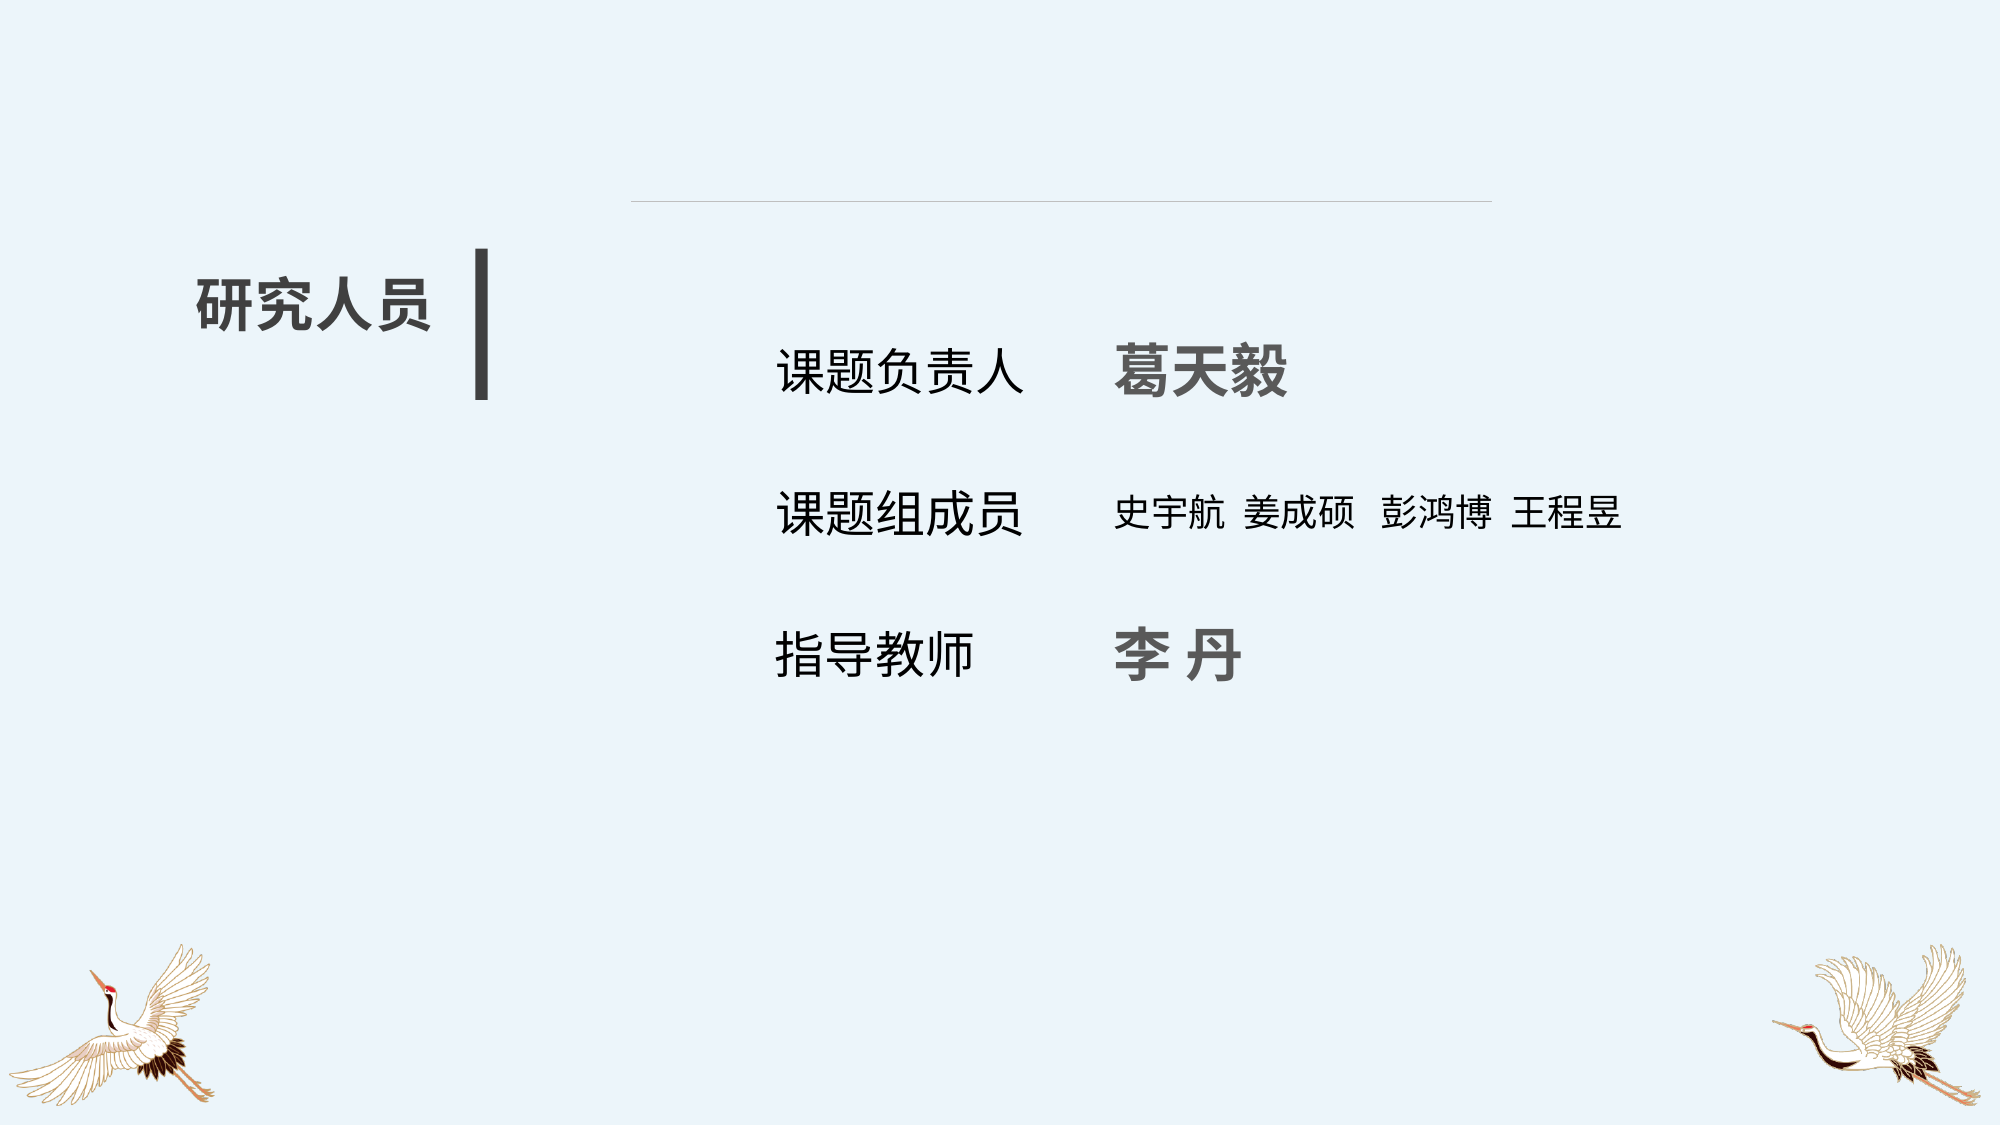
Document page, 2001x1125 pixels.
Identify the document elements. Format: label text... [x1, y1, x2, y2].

text_box 李 丹 [1098, 616, 1317, 690]
picture [1772, 944, 1981, 1106]
text_box 葛天毅 [1098, 333, 1373, 406]
picture [9, 944, 215, 1106]
text_box 史宇航 姜成硕 彭鸿博 王程昱 [1098, 474, 1726, 548]
text_box 课题负责人 [760, 333, 1099, 439]
text_box 课题组成员 [760, 474, 1087, 581]
text_box 研究人员 [124, 261, 450, 388]
text_box [474, 248, 489, 401]
text_box 指导教师 [760, 616, 1049, 705]
